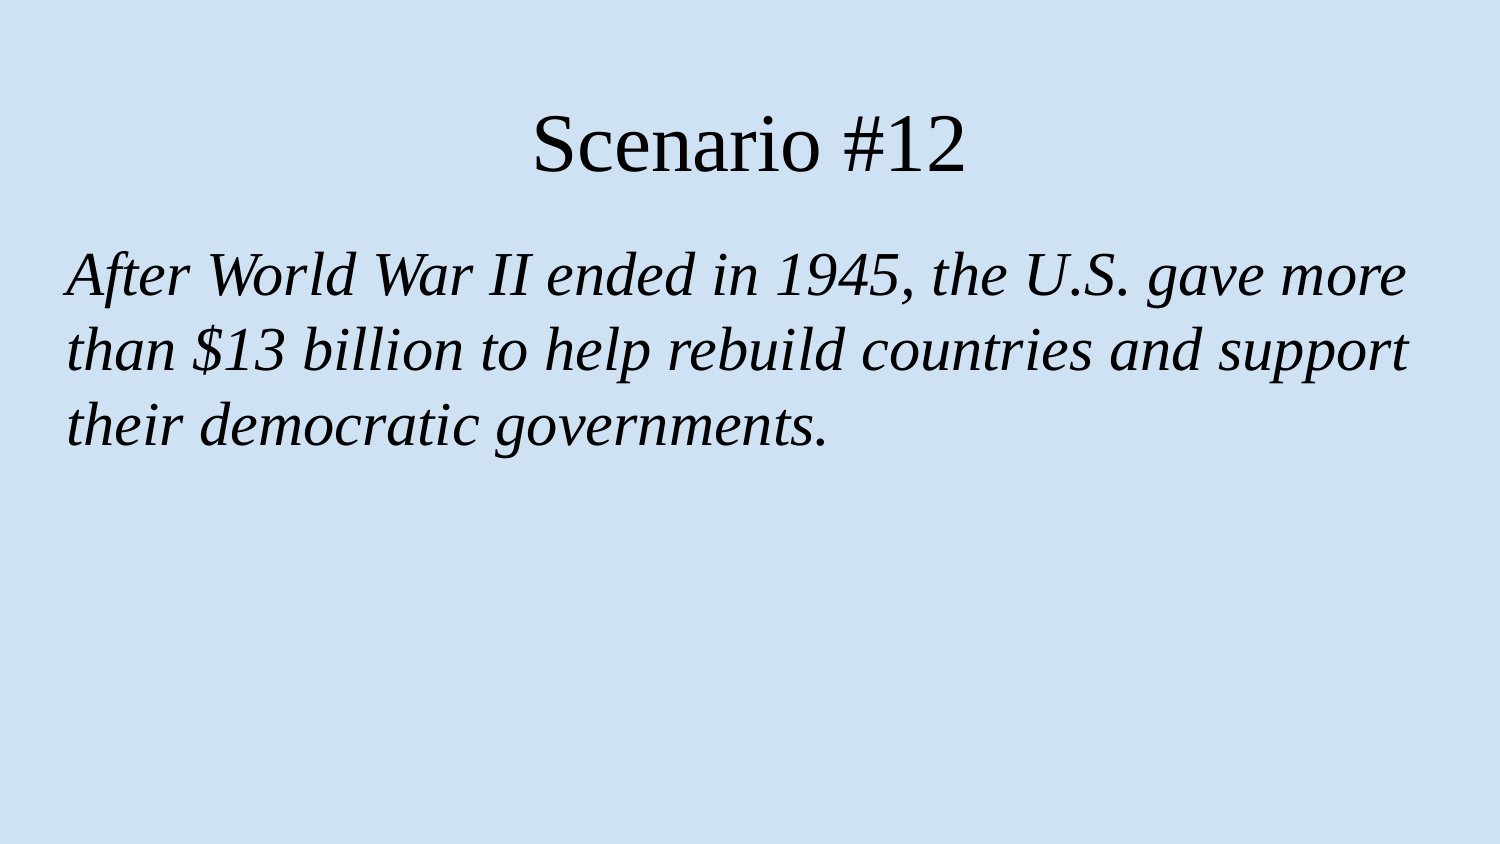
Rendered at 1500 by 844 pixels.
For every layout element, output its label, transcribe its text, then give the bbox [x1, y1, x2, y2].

title Scenario #12 [51, 72, 1449, 167]
list After World War II ended in 1945, the U.S. gave more than $13 billion to help rebuild countries and support their democratic governments. [51, 218, 1449, 750]
